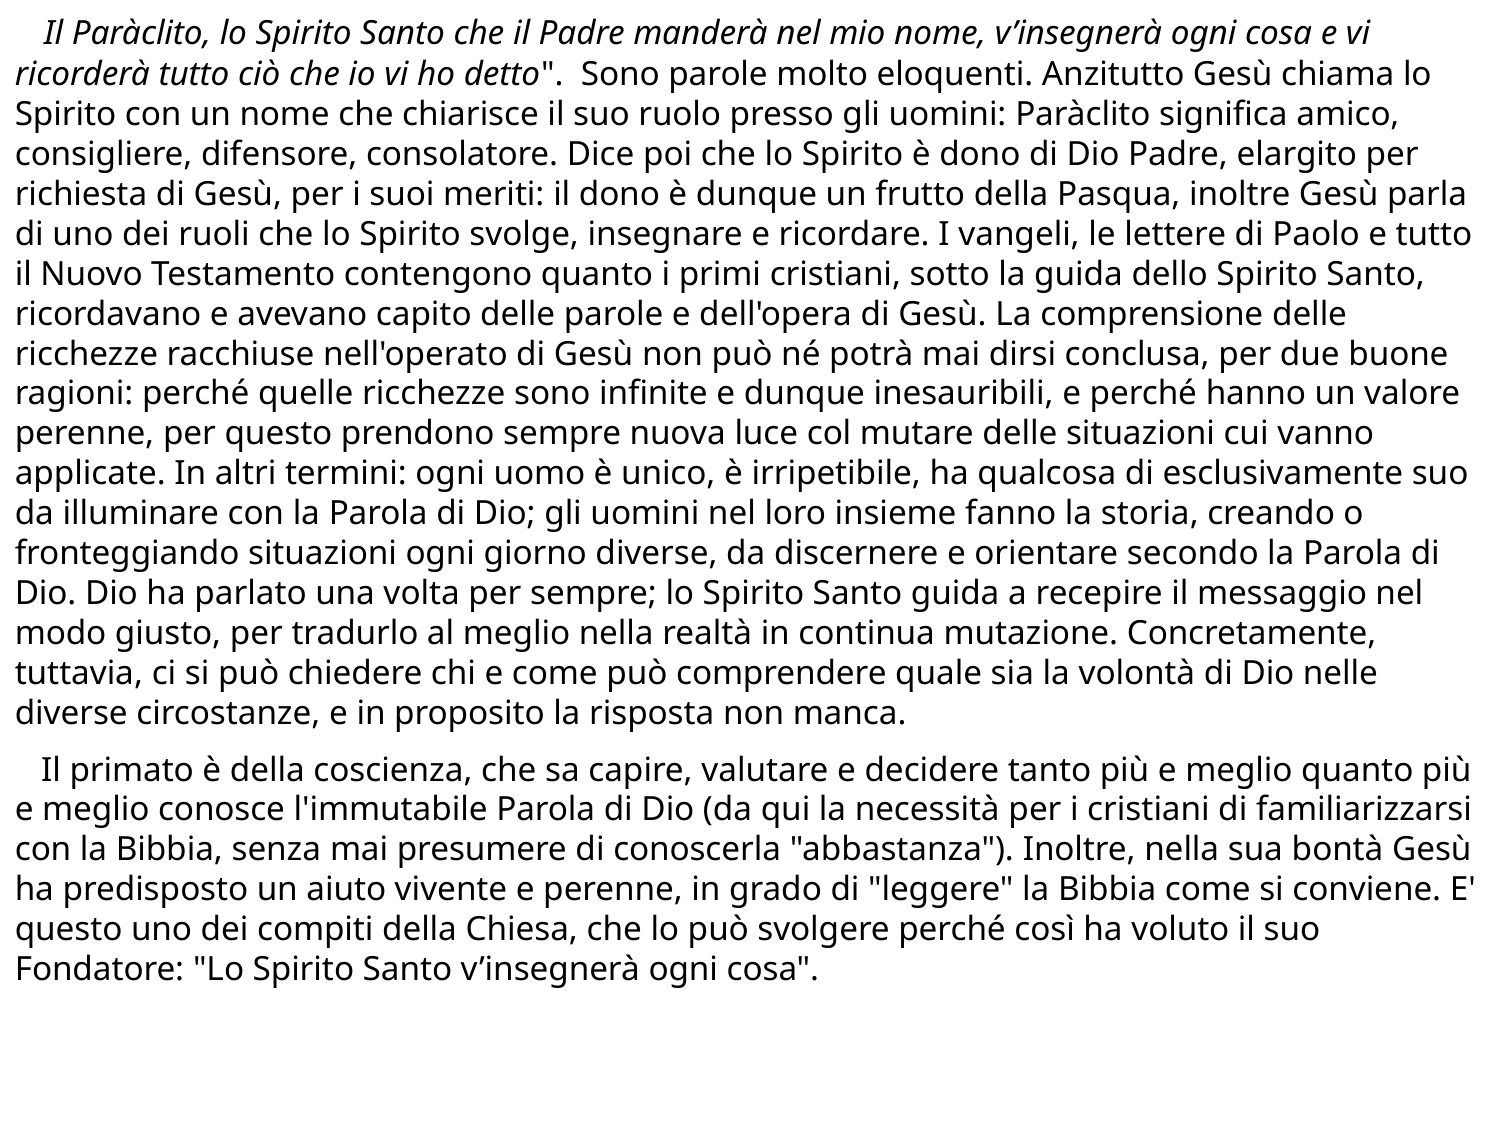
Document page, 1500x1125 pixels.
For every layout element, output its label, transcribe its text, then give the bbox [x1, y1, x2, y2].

text_box Il Paràclito, lo Spirito Santo che il Padre manderà nel mio nome, v’insegnerà ogni cosa e vi ricorderà tutto ciò che io vi ho detto". Sono parole molto eloquenti. Anzitutto Gesù chiama lo Spirito con un nome che chiarisce il suo ruolo presso gli uomini: Paràclito significa amico, consigliere, difensore, consolatore. Dice poi che lo Spirito è dono di Dio Padre, elargito per richiesta di Gesù, per i suoi meriti: il dono è dunque un frutto della Pasqua, inoltre Gesù parla di uno dei ruoli che lo Spirito svolge, insegnare e ricordare. I vangeli, le lettere di Paolo e tutto il Nuovo Testamento contengono quanto i primi cristiani, sotto la guida dello Spirito Santo, ricordavano e avevano capito delle parole e dell'opera di Gesù. La comprensione delle ricchezze racchiuse nell'operato di Gesù non può né potrà mai dirsi conclusa, per due buone ragioni: perché quelle ricchezze sono infinite e dunque inesauribili, e perché hanno un valore perenne, per questo prendono sempre nuova luce col mutare delle situazioni cui vanno applicate. In altri termini: ogni uomo è unico, è irripetibile, ha qualcosa di esclusivamente suo da illuminare con la Parola di Dio; gli uomini nel loro insieme fanno la storia, creando o fronteggiando situazioni ogni giorno diverse, da discernere e orientare secondo la Parola di Dio. Dio ha parlato una volta per sempre; lo Spirito Santo guida a recepire il messaggio nel modo giusto, per tradurlo al meglio nella realtà in continua mutazione. Concretamente, tuttavia, ci si può chiedere chi e come può comprendere quale sia la volontà di Dio nelle diverse circostanze, e in proposito la risposta non manca. Il primato è della coscienza, che sa capire, valutare e decidere tanto più e meglio quanto più e meglio conosce l'immutabile Parola di Dio (da qui la necessità per i cristiani di familiarizzarsi con la Bibbia, senza mai presumere di conoscerla "abbastanza"). Inoltre, nella sua bontà Gesù ha predisposto un aiuto vivente e perenne, in grado di "leggere" la Bibbia come si conviene. E' questo uno dei compiti della Chiesa, che lo può svolgere perché così ha voluto il suo Fondatore: "Lo Spirito Santo v’insegnerà ogni cosa". [0, 0, 1500, 995]
